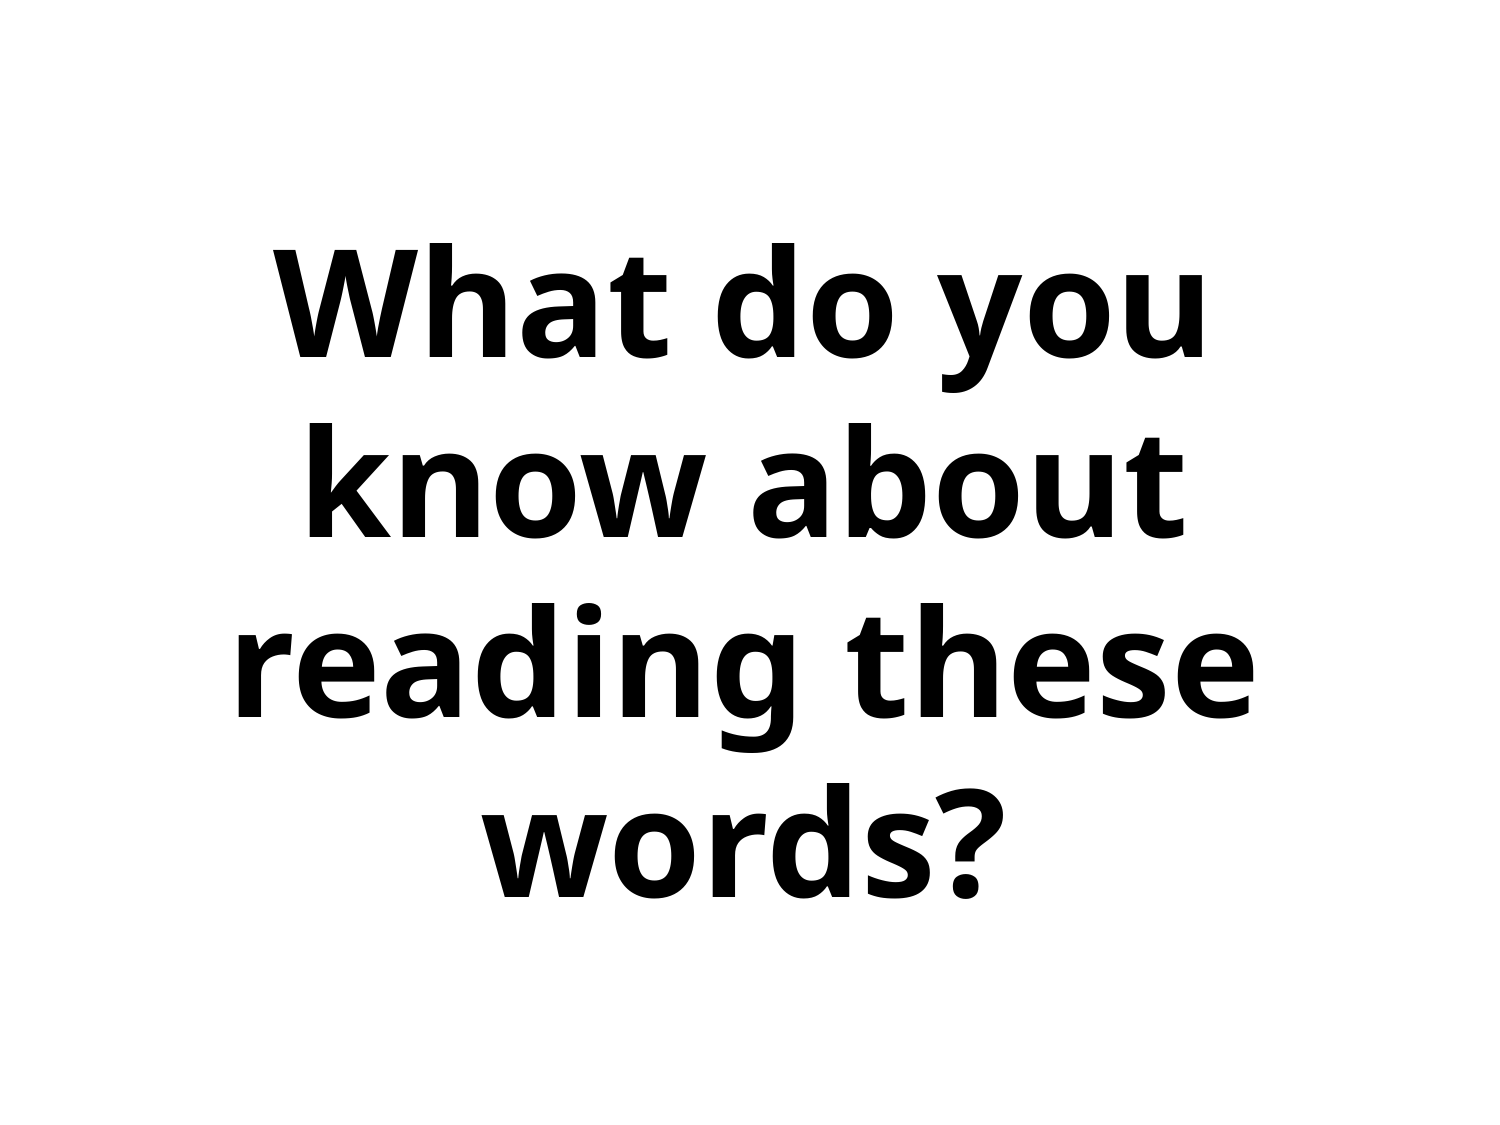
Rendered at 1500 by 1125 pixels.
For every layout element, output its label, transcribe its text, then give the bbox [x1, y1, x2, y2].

list What do you know about reading these words? [125, 200, 1363, 943]
